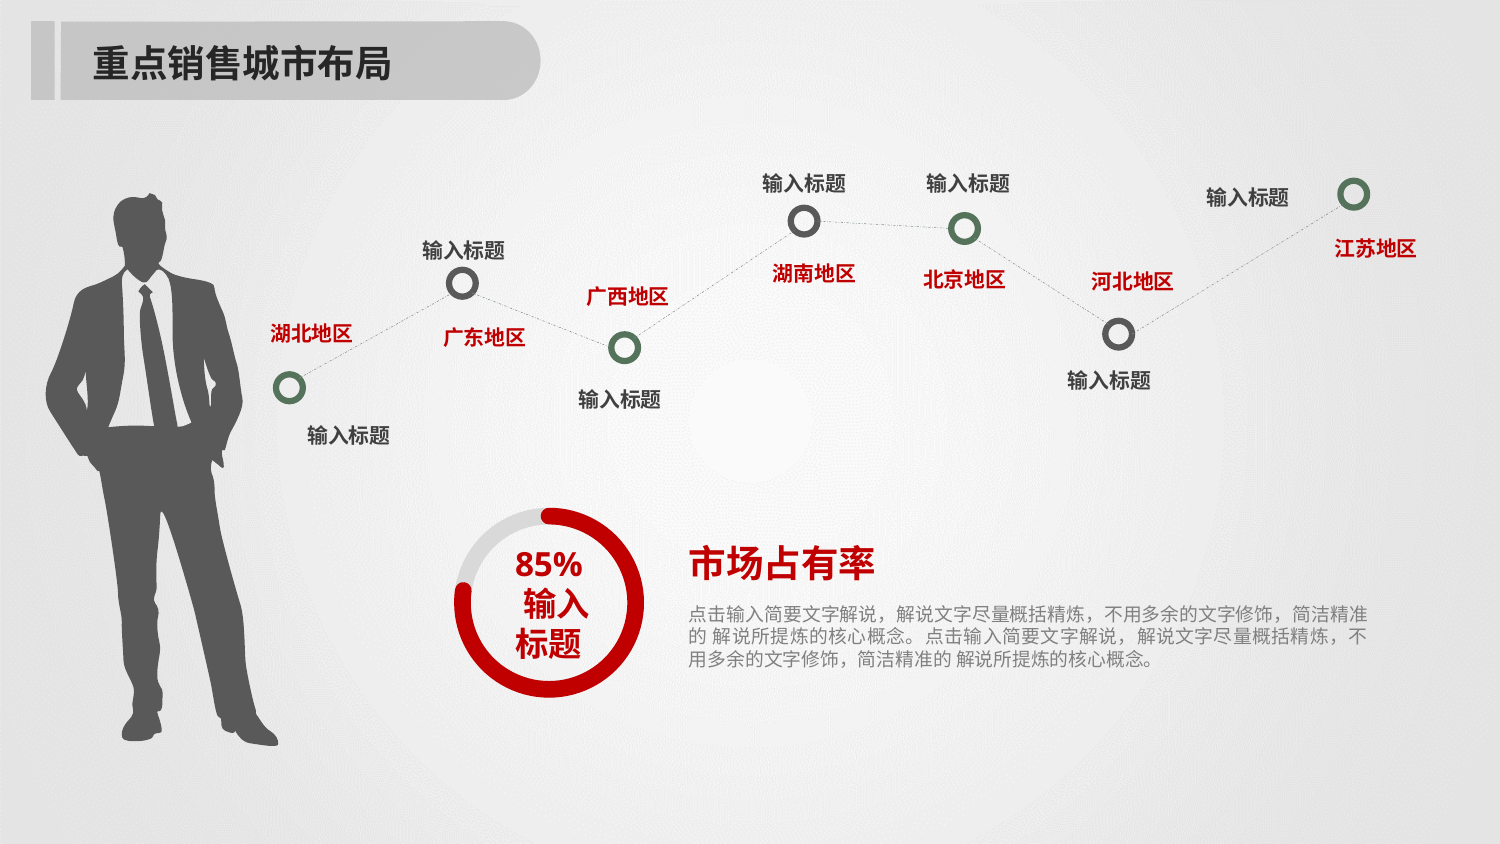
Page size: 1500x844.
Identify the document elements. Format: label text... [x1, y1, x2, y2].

text_box 85% 输入标题 [460, 513, 638, 692]
text_box 广东地区 [458, 319, 471, 356]
text_box [58, 19, 534, 103]
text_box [471, 292, 612, 348]
text_box [1338, 178, 1370, 210]
text_box 输入标题 [296, 417, 402, 454]
text_box [461, 515, 637, 691]
text_box [611, 332, 641, 364]
text_box 重点销售城市布局 [81, 34, 549, 91]
text_box 北京地区 [912, 261, 968, 298]
text_box [45, 193, 279, 747]
text_box 江苏地区 [1349, 230, 1430, 267]
text_box 输入标题 [1056, 361, 1163, 398]
text_box [446, 269, 478, 299]
text_box [951, 213, 981, 244]
text_box [29, 19, 57, 102]
text_box [273, 372, 305, 404]
text_box 广西地区 [575, 277, 628, 314]
text_box 河北地区 [1115, 262, 1126, 299]
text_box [973, 237, 1110, 325]
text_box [298, 292, 454, 379]
text_box 输入标题 [1195, 178, 1302, 202]
text_box 湖北地区 [259, 315, 293, 352]
text_box 输入标题 [915, 164, 1022, 202]
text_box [817, 220, 952, 229]
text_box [1131, 203, 1345, 335]
text_box [1103, 318, 1132, 350]
text_box 市场占有率 点击输入简要文字解说，解说文字尽量概括精炼，不用多余的文字修饰，简洁精准的 解说所提炼的核心概念。点击输入简要文字解说，解说文字尽量概括精炼，不用多余的文字修饰，简洁精准的 解说所提炼的核心概念。 [677, 534, 1379, 676]
text_box 输入标题 [751, 164, 858, 202]
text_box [633, 230, 795, 339]
text_box [788, 205, 820, 237]
text_box 输入标题 [567, 380, 673, 417]
text_box 输入标题 [411, 231, 517, 269]
text_box 湖南地区 [799, 254, 868, 291]
picture [0, 0, 1500, 844]
